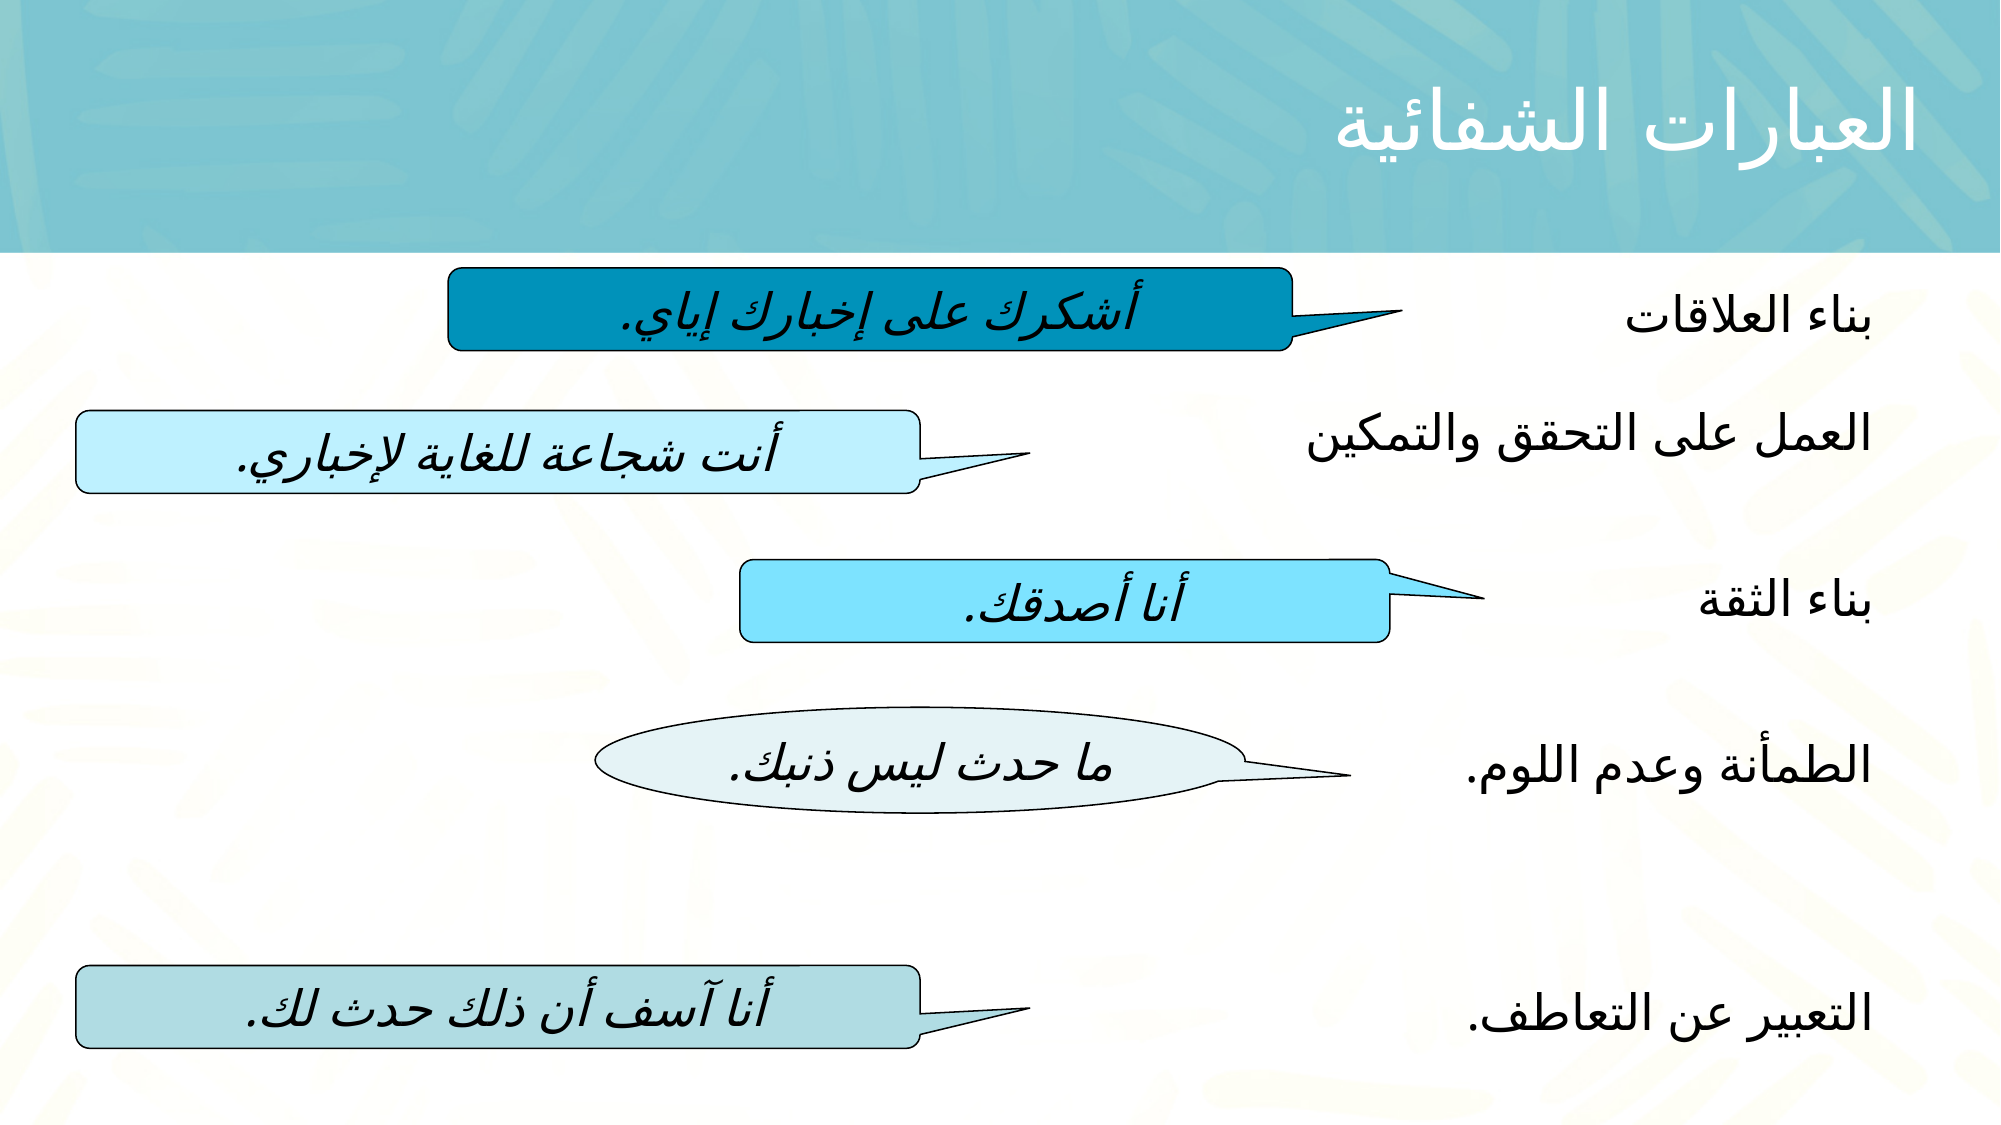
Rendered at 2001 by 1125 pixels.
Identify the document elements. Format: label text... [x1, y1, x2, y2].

picture [0, 0, 2000, 1125]
text_box بناء الثقة [1397, 559, 1890, 635]
title العبارات الشفائية [61, 33, 1938, 220]
text_box الطمأنة وعدم اللوم. [1397, 725, 1889, 800]
text_box بناء العلاقات [1397, 275, 1890, 351]
text_box العمل على التحقق والتمكين [1397, 393, 1889, 469]
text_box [75, 267, 1391, 1050]
text_box التعبير عن التعاطف. [1396, 973, 1890, 1049]
